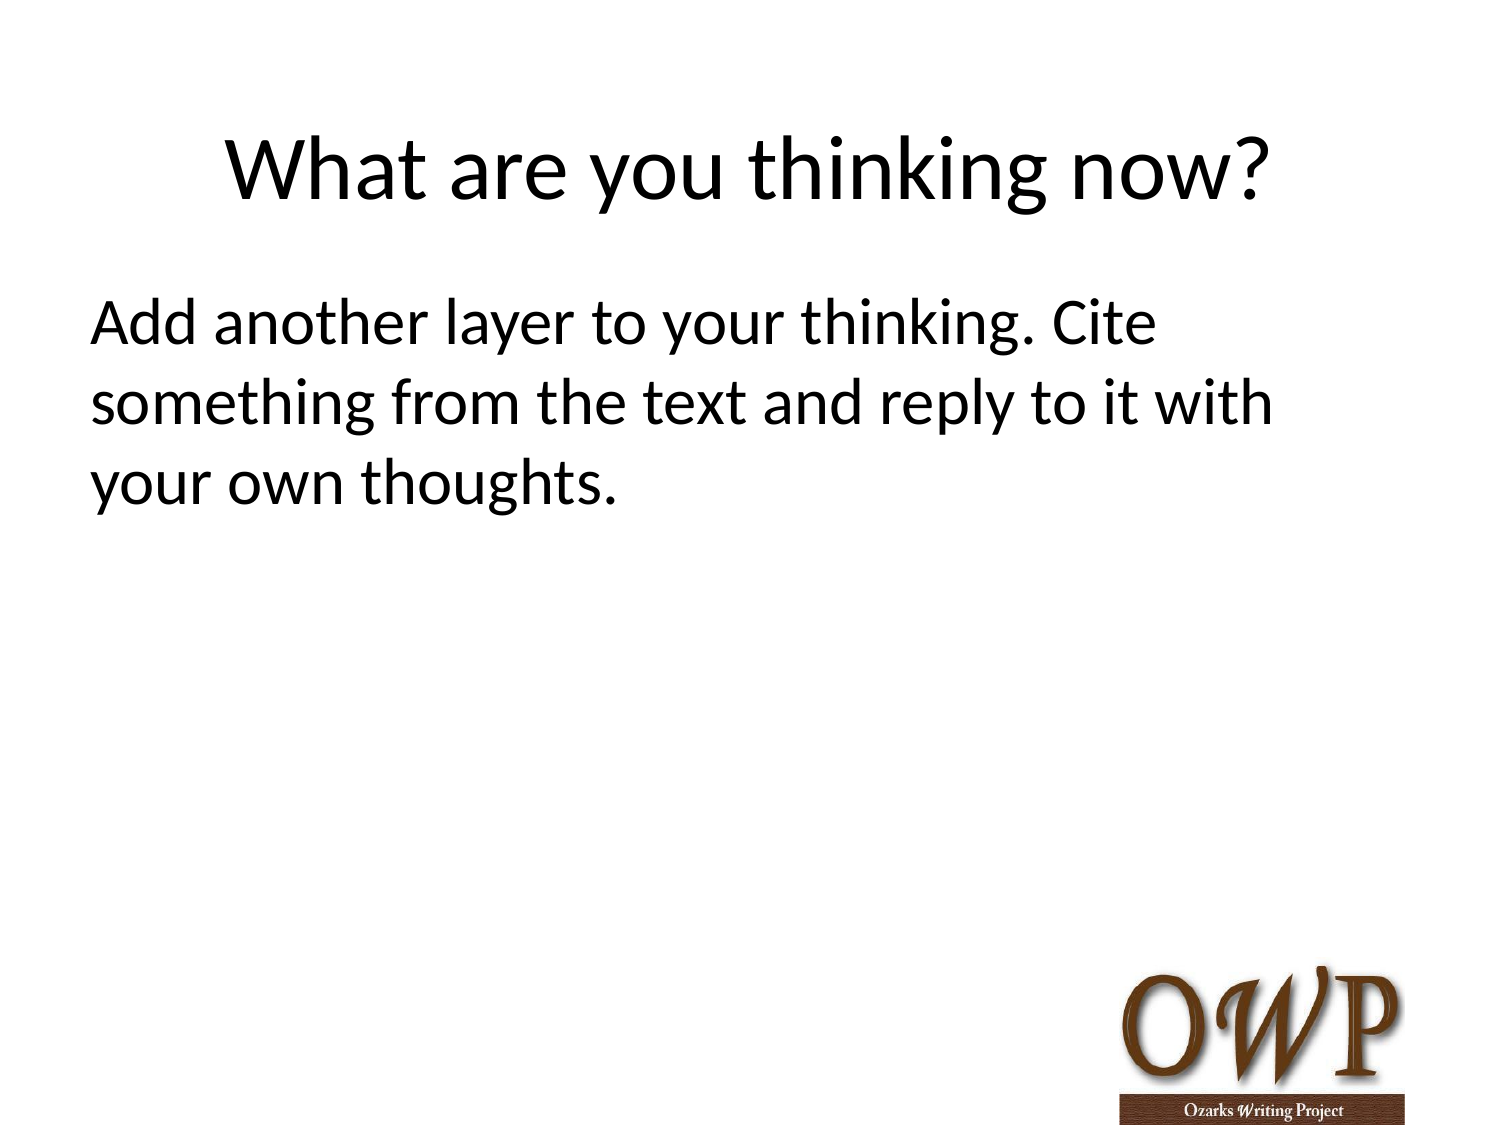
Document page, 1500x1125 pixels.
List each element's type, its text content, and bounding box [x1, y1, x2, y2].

title What are you thinking now? [75, 45, 1425, 233]
list Add another layer to your thinking. Cite something from the text and reply to it with your own thoughts. [75, 262, 1425, 1078]
picture [1119, 957, 1405, 1125]
